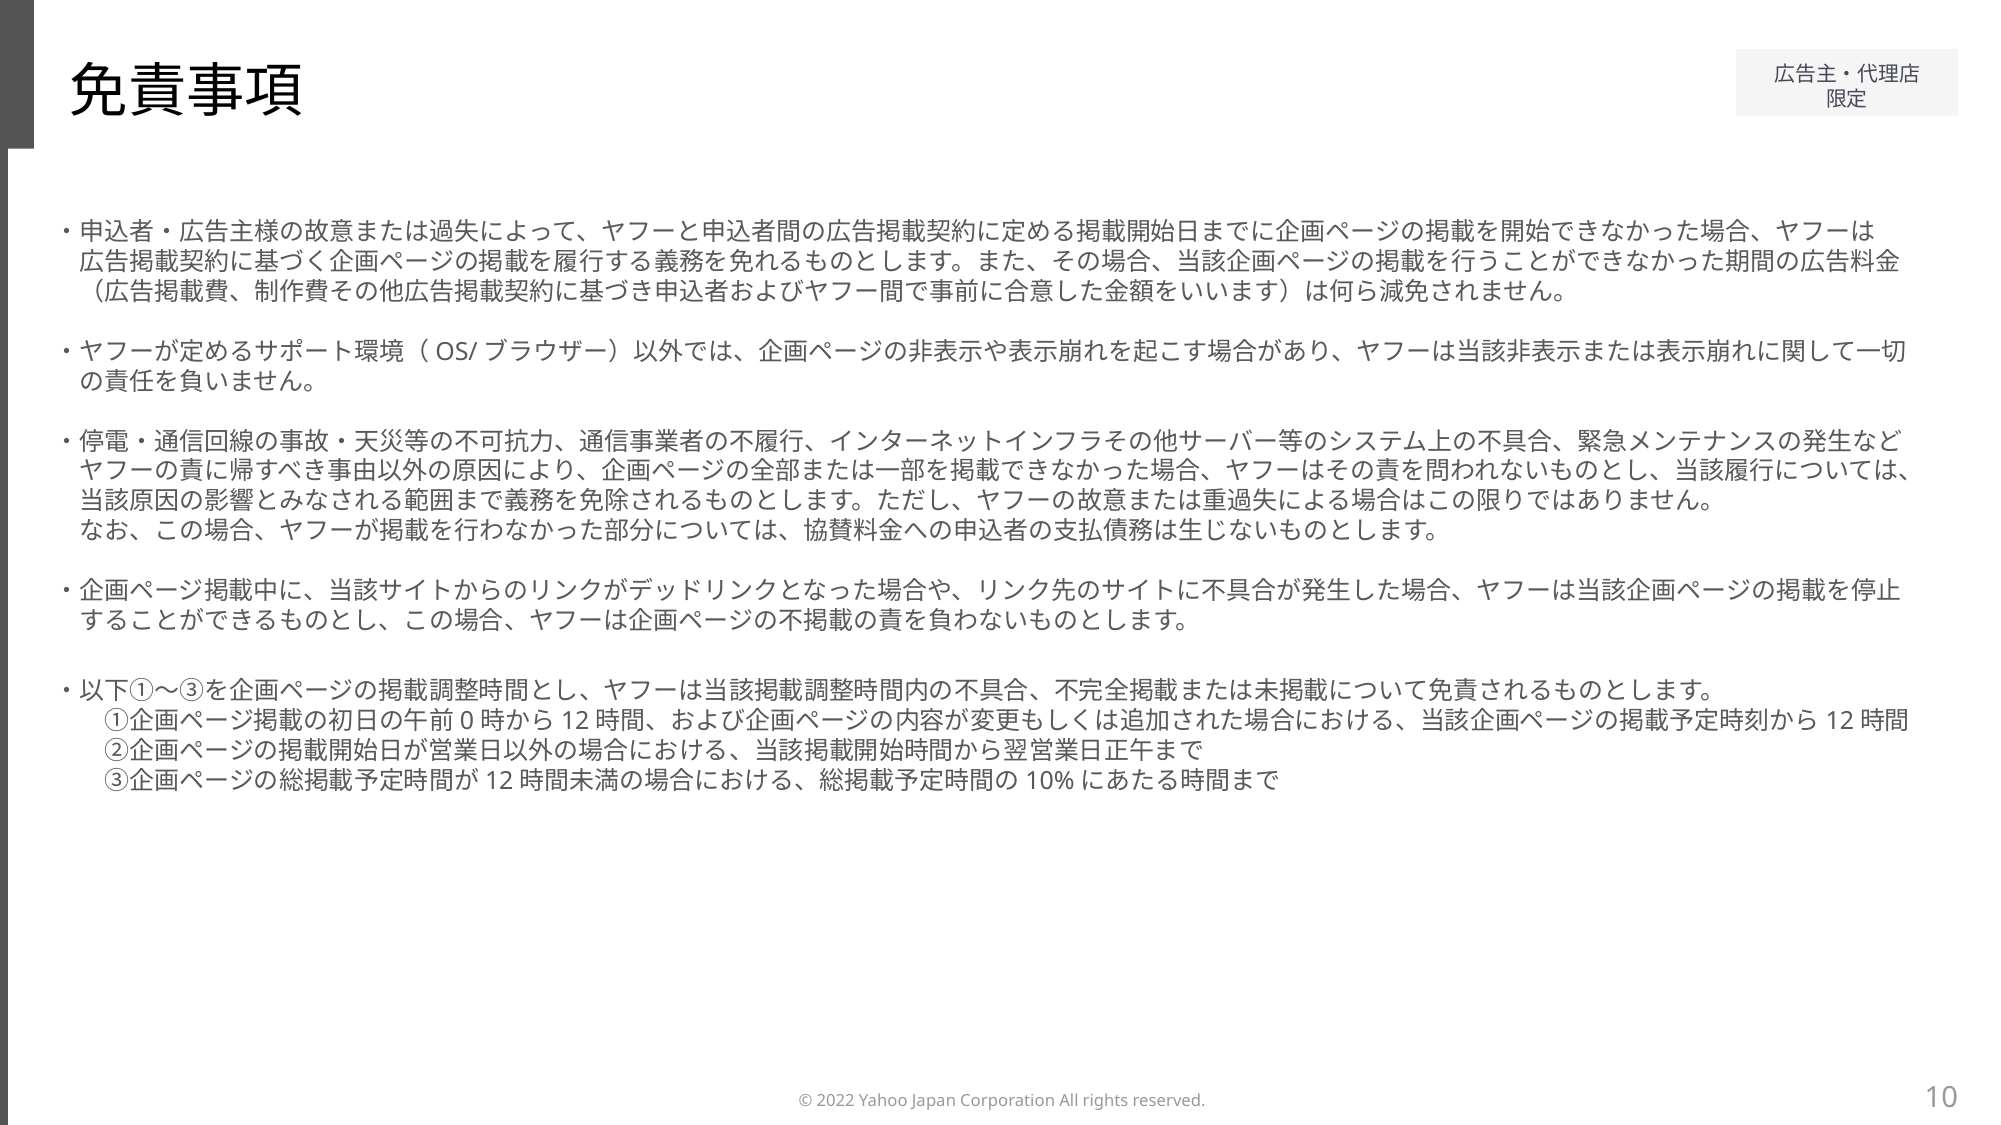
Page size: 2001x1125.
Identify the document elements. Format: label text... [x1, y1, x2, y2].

text_box ・申込者・広告主様の故意または過失によって、ヤフーと申込者間の広告掲載契約に定める掲載開始日までに企画ページの掲載を開始できなかった場合、ヤフーは 広告掲載契約に基づく企画ページの掲載を履行する義務を免れるものとします。また、その場合、当該企画ページの掲載を行うことができなかった期間の広告料金 （広告掲載費、制作費その他広告掲載契約に基づき申込者およびヤフー間で事前に合意した金額をいいます）は何ら減免されません。 ・ヤフーが定めるサポート環境（OS/ブラウザー）以外では、企画ページの非表示や表示崩れを起こす場合があり、ヤフーは当該非表示または表示崩れに関して一切 の責任を負いません。 ・停電・通信回線の事故・天災等の不可抗力、通信事業者の不履行、インターネットインフラその他サーバー等のシステム上の不具合、緊急メンテナンスの発生など ヤフーの責に帰すべき事由以外の原因により、企画ページの全部または一部を掲載できなかった場合、ヤフーはその責を問われないものとし、当該履行については、 当該原因の影響とみなされる範囲まで義務を免除されるものとします。ただし、ヤフーの故意または重過失による場合はこの限りではありません。 なお、この場合、ヤフーが掲載を行わなかった部分については、協賛料金への申込者の支払債務は生じないものとします。 ・企画ページ掲載中に、当該サイトからのリンクがデッドリンクとなった場合や、リンク先のサイトに不具合が発生した場合、ヤフーは当該企画ページの掲載を停止 することができるものとし、この場合、ヤフーは企画ページの不掲載の責を負わないものとします。 ・以下①～③を企画ページの掲載調整時間とし、ヤフーは当該掲載調整時間内の不具合、不完全掲載または未掲載について免責されるものとします。 ①企画ページ掲載の初日の午前0時から12時間、および企画ページの内容が変更もしくは追加された場合における、当該企画ページの掲載予定時刻から12時間 ②企画ページの掲載開始日が営業日以外の場合における、当該掲載開始時間から翌営業日正午まで ③企画ページの総掲載予定時間が12時間未満の場合における、総掲載予定時間の10%にあたる時間まで [39, 208, 1973, 802]
slide_number 10 [1803, 1070, 1973, 1125]
list 免責事項 [54, 21, 1656, 155]
